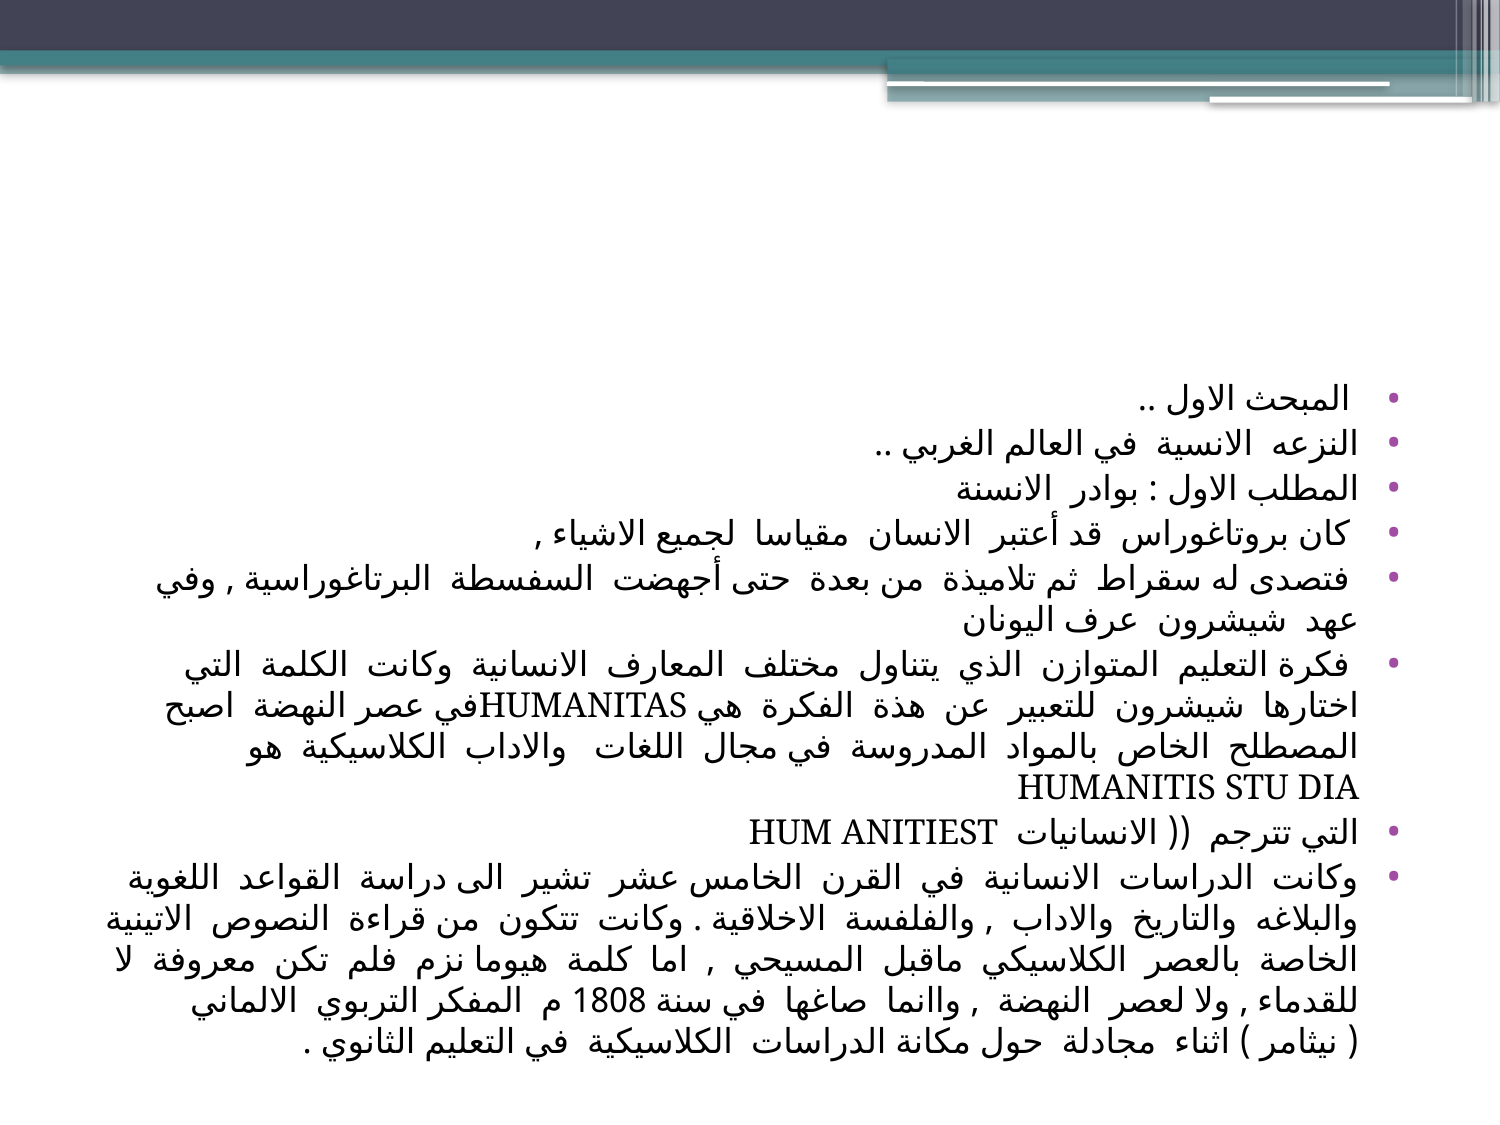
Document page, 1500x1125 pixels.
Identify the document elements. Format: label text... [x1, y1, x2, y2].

list المبحث الاول .. النزعه الانسية في العالم الغربي .. المطلب الاول : بوادر الانسنة كان بروتاغوراس قد أعتبر الانسان مقياسا لجميع الاشياء , فتصدى له سقراط ثم تلاميذة من بعدة حتى أجهضت السفسطة البرتاغوراسية , وفي عهد شيشرون عرف اليونان فكرة التعليم المتوازن الذي يتناول مختلف المعارف الانسانية وكانت الكلمة التي اختارها شيشرون للتعبير عن هذة الفكرة هي HUMANITASفي عصر النهضة اصبح المصطلح الخاص بالمواد المدروسة في مجال اللغات والاداب الكلاسيكية هو HUMANITIS STU DIA التي تترجم (( الانسانيات HUM ANITIEST وكانت الدراسات الانسانية في القرن الخامس عشر تشير الى دراسة القواعد اللغوية والبلاغه والتاريخ والاداب , والفلفسة الاخلاقية . وكانت تتكون من قراءة النصوص الاتينية الخاصة بالعصر الكلاسيكي ماقبل المسيحي , اما كلمة هيوما نزم فلم تكن معروفة لا للقدماء , ولا لعصر النهضة , واانما صاغها في سنة 1808 م المفكر التربوي الالماني ( نيثامر ) اثناء مجادلة حول مكانة الدراسات الكلاسيكية في التعليم الثانوي . [75, 368, 1425, 1079]
